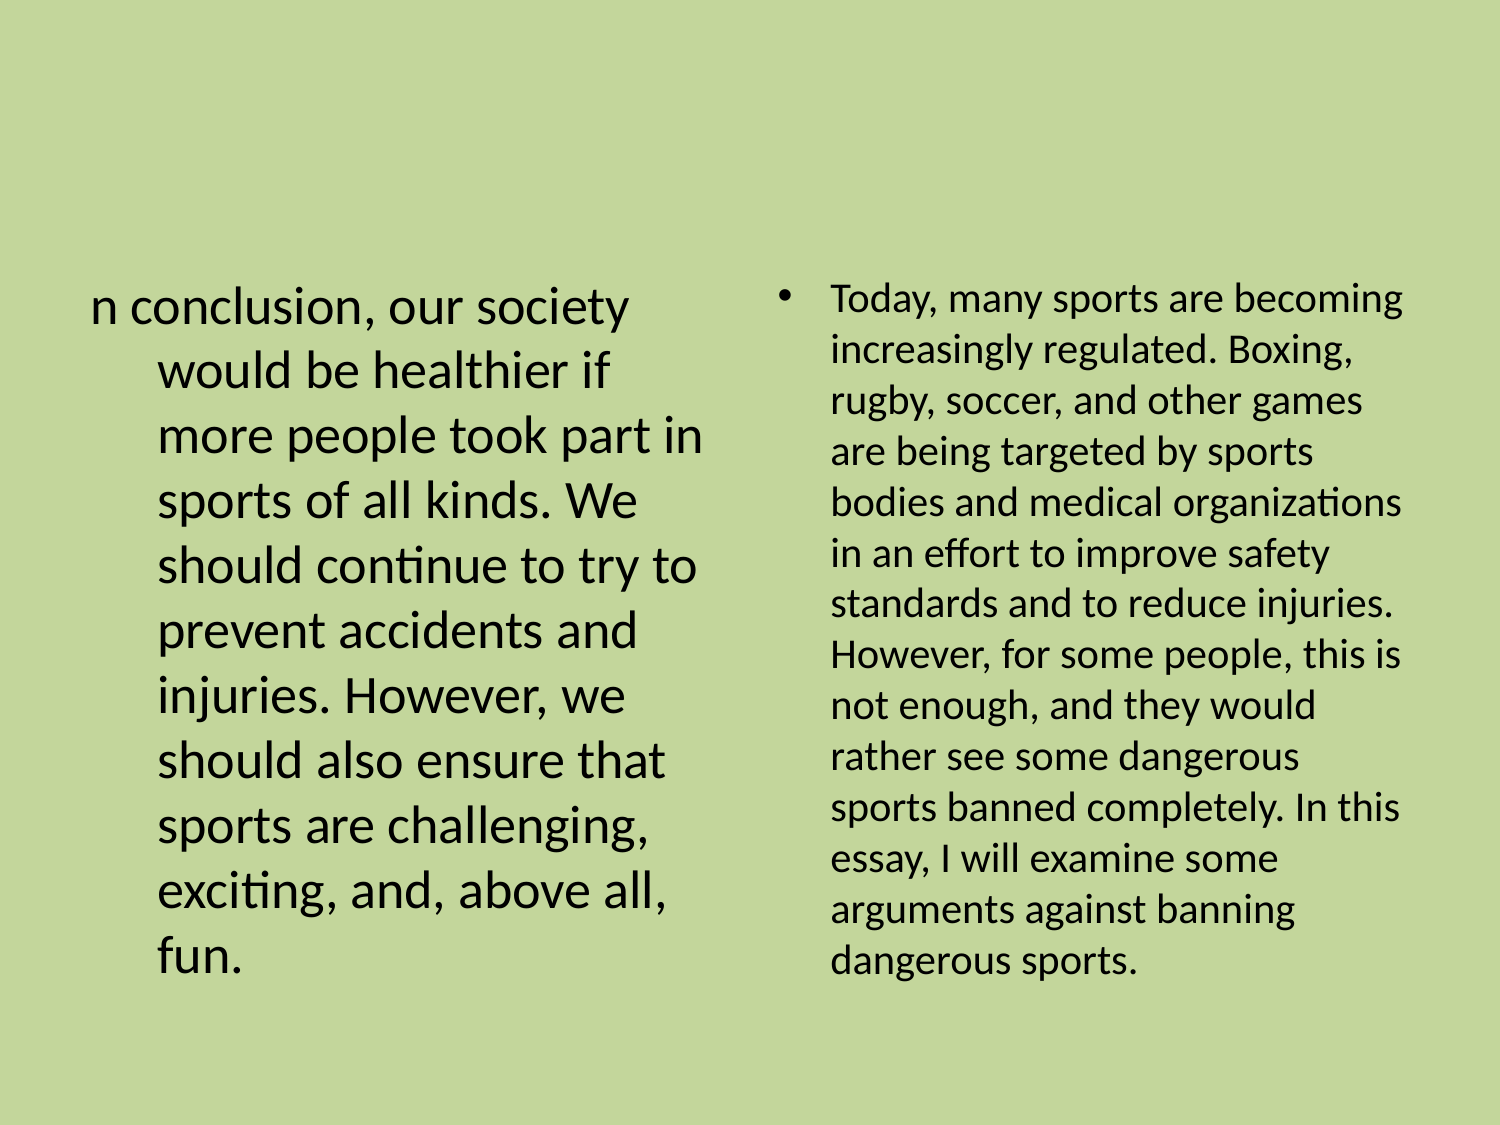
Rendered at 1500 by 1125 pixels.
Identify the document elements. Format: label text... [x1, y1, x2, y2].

list Today, many sports are becoming increasingly regulated. Boxing, rugby, soccer, and other games are being targeted by sports bodies and medical organizations in an effort to improve safety standards and to reduce injuries. However, for some people, this is not enough, and they would rather see some dangerous sports banned completely. In this essay, I will examine some arguments against banning dangerous sports. [762, 262, 1425, 1005]
list n conclusion, our society would be healthier if more people took part in sports of all kinds. We should continue to try to prevent accidents and injuries. However, we should also ensure that sports are challenging, exciting, and, above all, fun. [75, 262, 738, 1005]
